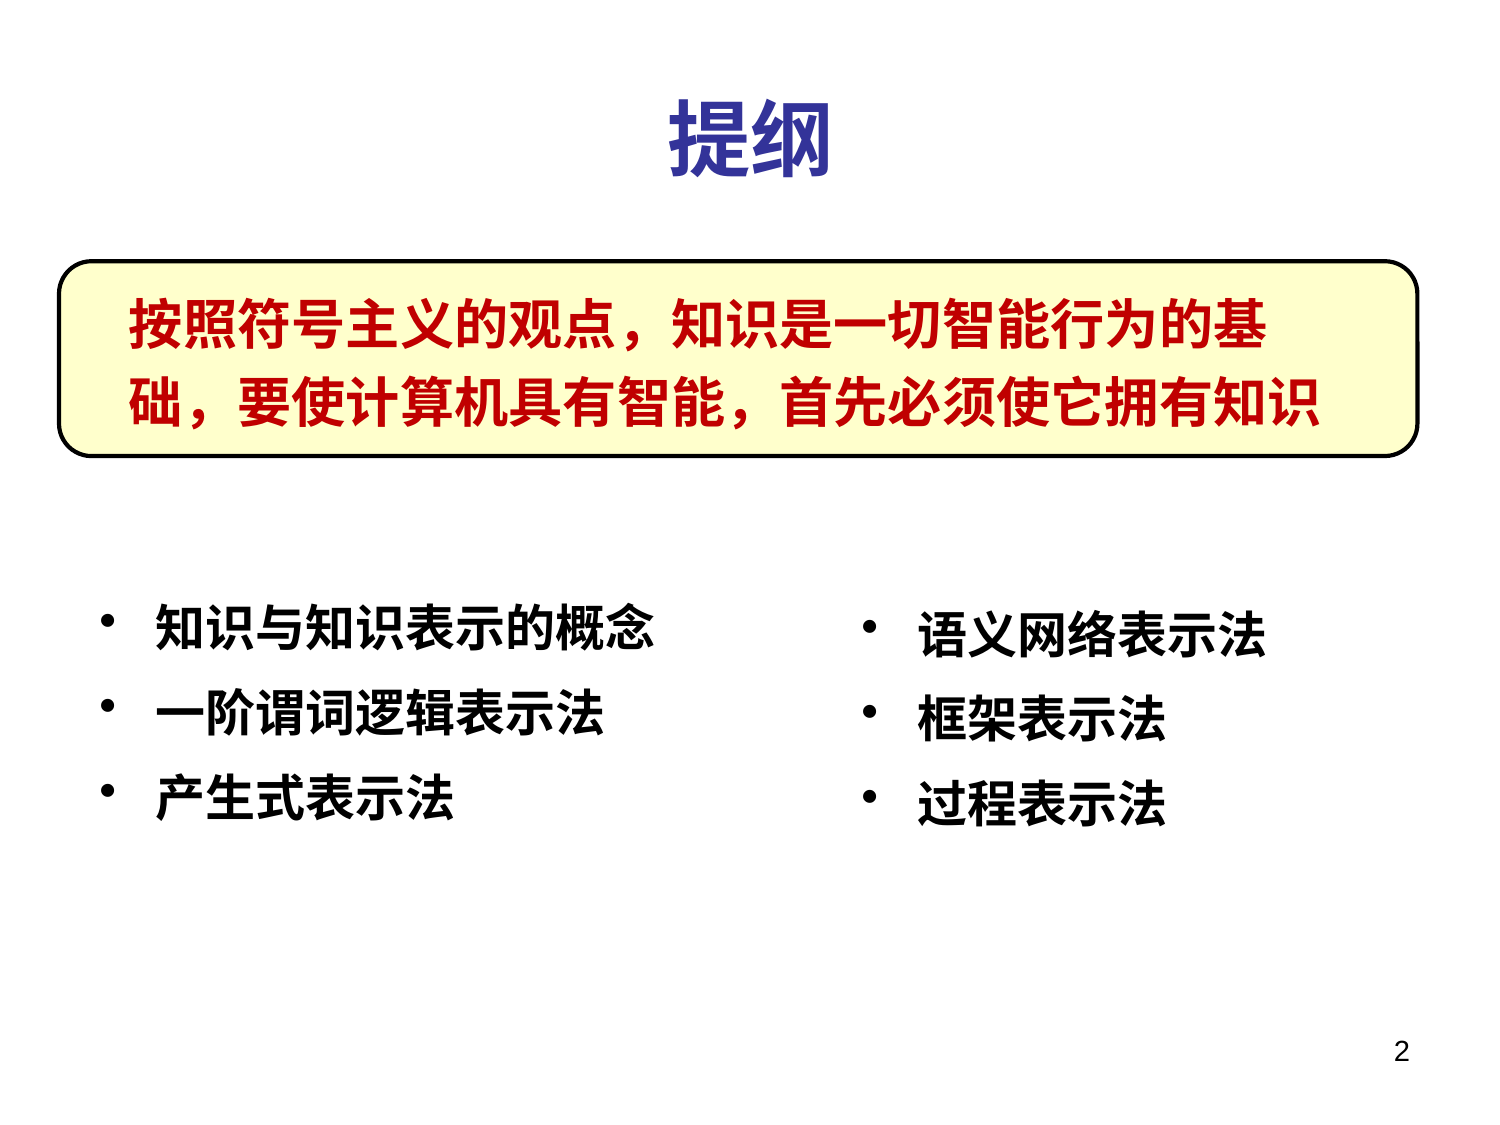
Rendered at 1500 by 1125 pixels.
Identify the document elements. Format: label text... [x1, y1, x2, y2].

text_box 知识与知识表示的概念 一阶谓词逻辑表示法 产生式表示法 [84, 589, 799, 968]
title 提纲 [51, 50, 1450, 225]
slide_number 2 [1074, 1024, 1425, 1103]
text_box 按照符号主义的观点，知识是一切智能行为的基础，要使计算机具有智能，首先必须使它拥有知识 [114, 270, 1359, 441]
list 语义网络表示法 框架表示法 过程表示法 [846, 595, 1465, 909]
text_box [56, 259, 1420, 459]
